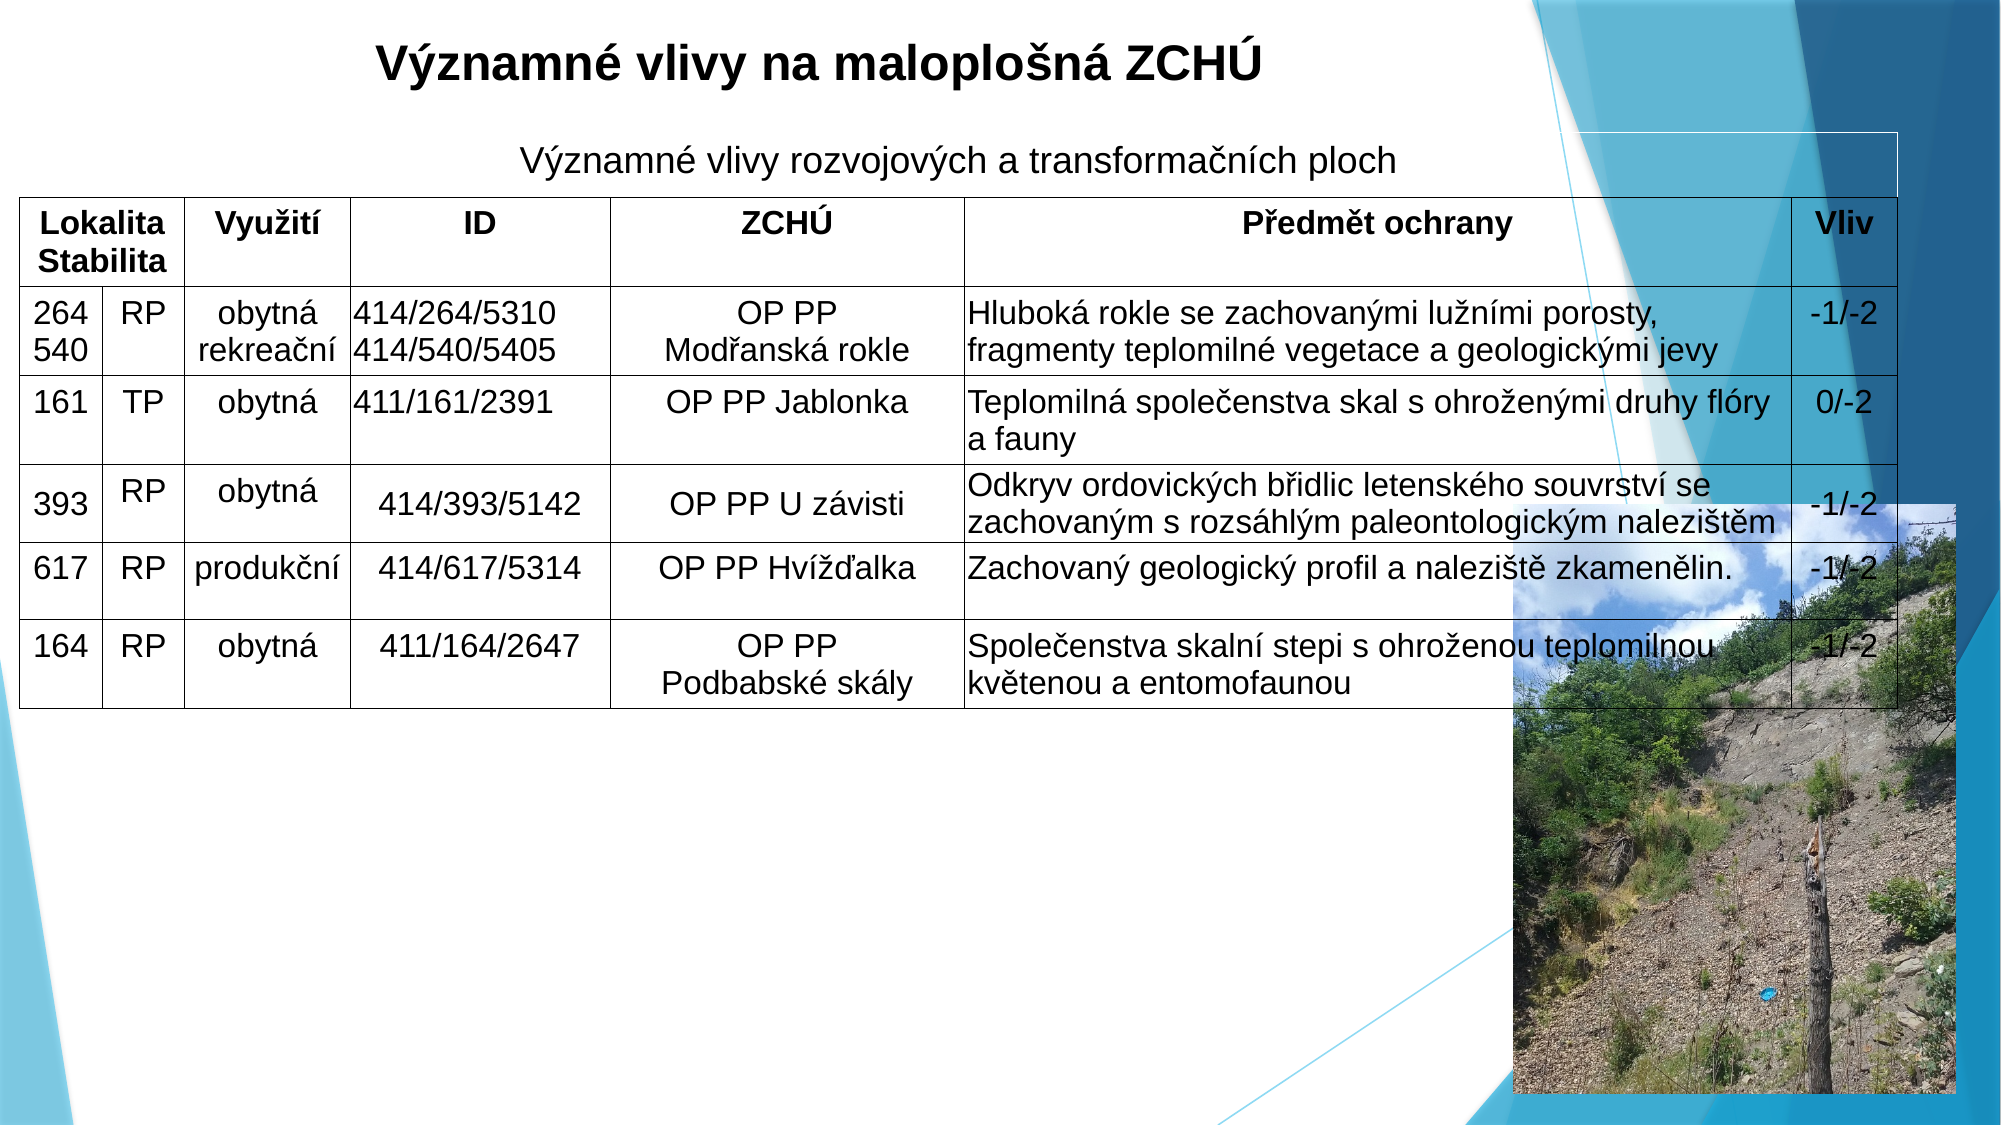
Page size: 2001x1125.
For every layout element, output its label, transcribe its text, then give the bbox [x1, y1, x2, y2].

table_cell OP PP Jablonka [611, 376, 964, 464]
text_box Významné vlivy na maloplošná ZCHÚ [0, 30, 1640, 114]
table_cell obytná [185, 465, 350, 542]
table_cell -1/-2 [1792, 287, 1897, 375]
table_cell produkční [185, 543, 350, 619]
table_cell 411/161/2391 [351, 376, 610, 464]
table_cell ID [351, 198, 610, 286]
table_cell OP PP Hvížďalka [611, 543, 964, 619]
table_cell 414/617/5314 [351, 543, 610, 619]
table_cell ZCHÚ [611, 198, 964, 286]
table_cell RP [103, 620, 184, 708]
table_cell 414/264/5310 414/540/5405 [351, 287, 610, 375]
table_cell RP [103, 287, 184, 375]
table_cell 264 540 [20, 287, 102, 375]
table_cell RP [103, 465, 184, 542]
table_cell OP PP Podbabské skály [611, 620, 964, 625]
table_cell Využití [185, 198, 350, 286]
table_cell OP PP U závisti [611, 465, 964, 542]
table_cell obytná [185, 620, 350, 708]
text_box [320, 625, 1508, 1052]
table_cell Předmět ochrany [965, 198, 1791, 286]
table_cell 617 [20, 543, 102, 619]
table_cell Odkryv ordovických břidlic letenského souvrství se zachovaným s rozsáhlým paleontologickým nalezištěm [965, 465, 1791, 542]
table_cell Lokalita Stabilita [20, 198, 184, 286]
table_cell 164 [20, 620, 102, 708]
table_cell OP PP Modřanská rokle [611, 287, 964, 375]
table_cell 161 [20, 376, 102, 464]
table_cell Vliv [1792, 198, 1897, 286]
table_cell TP [103, 376, 184, 464]
table_cell Zachovaný geologický profil a naleziště zkamenělin. [965, 543, 1508, 619]
table_cell 393 [20, 465, 102, 542]
table_cell -1/-2 [1792, 465, 1897, 503]
table_cell Hluboká rokle se zachovanými lužními porosty, fragmenty teplomilné vegetace a geologickými jevy [965, 287, 1791, 375]
picture [1513, 504, 1957, 1095]
table_cell 0/-2 [1792, 376, 1897, 464]
table_cell Teplomilná společenstva skal s ohroženými druhy flóry a fauny [965, 376, 1791, 464]
table_header Významné vlivy rozvojových a transformačních ploch [20, 133, 1897, 197]
table_cell obytná rekreační [185, 287, 350, 375]
table_cell 411/164/2647 [351, 620, 610, 625]
table_cell 414/393/5142 [351, 465, 610, 542]
table_cell Společenstva skalní stepi s ohroženou teplomilnou květenou a entomofaunou [965, 620, 1508, 625]
table_cell RP [103, 543, 184, 619]
table_cell obytná [185, 376, 350, 464]
